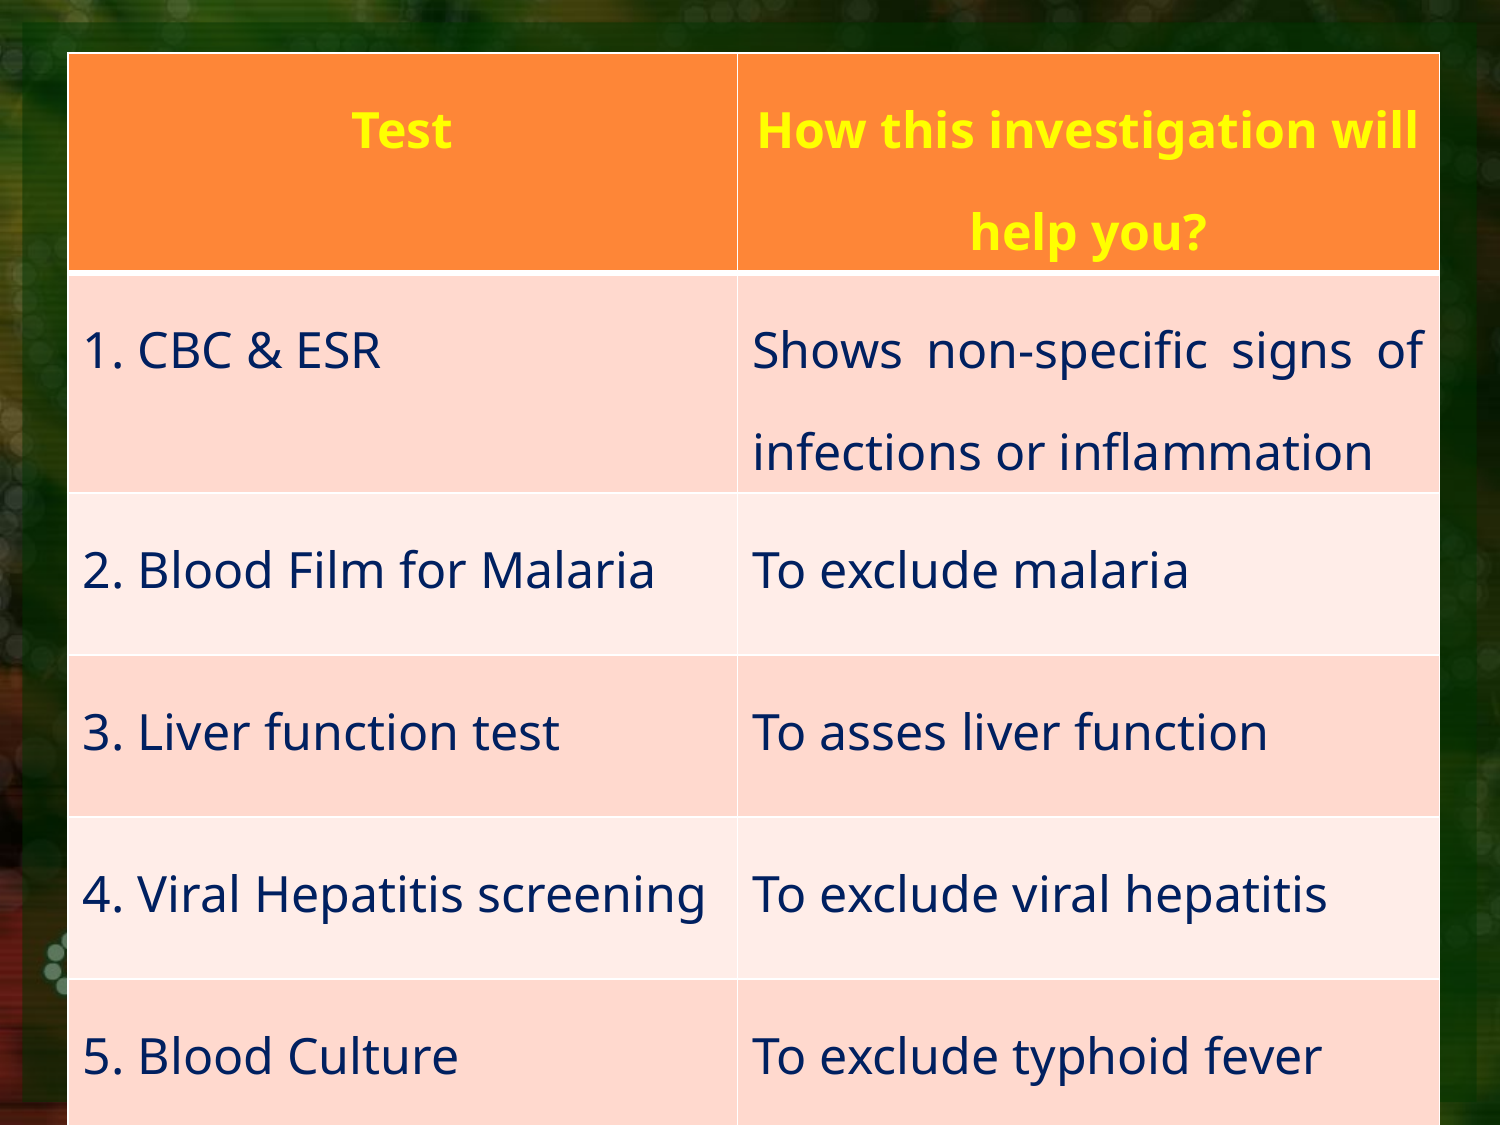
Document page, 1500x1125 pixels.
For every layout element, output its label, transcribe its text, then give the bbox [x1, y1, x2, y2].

table_header Test [69, 54, 737, 270]
table_cell 2. Blood Film for Malaria [69, 494, 737, 654]
table_cell To exclude typhoid fever [738, 980, 1439, 1125]
picture [0, 0, 1500, 1125]
table_cell To exclude viral hepatitis [738, 818, 1439, 978]
table_cell To exclude malaria [738, 494, 1439, 654]
table_cell 5. Blood Culture [69, 980, 737, 1125]
table_cell To asses liver function [738, 656, 1439, 816]
table_cell 3. Liver function test [69, 656, 737, 816]
table_cell Shows non-specific signs of infections or inflammation [738, 276, 1439, 492]
table_header How this investigation will help you? [738, 54, 1439, 270]
table_cell 4. Viral Hepatitis screening [69, 818, 737, 978]
table_cell 1. CBC & ESR [69, 276, 737, 492]
